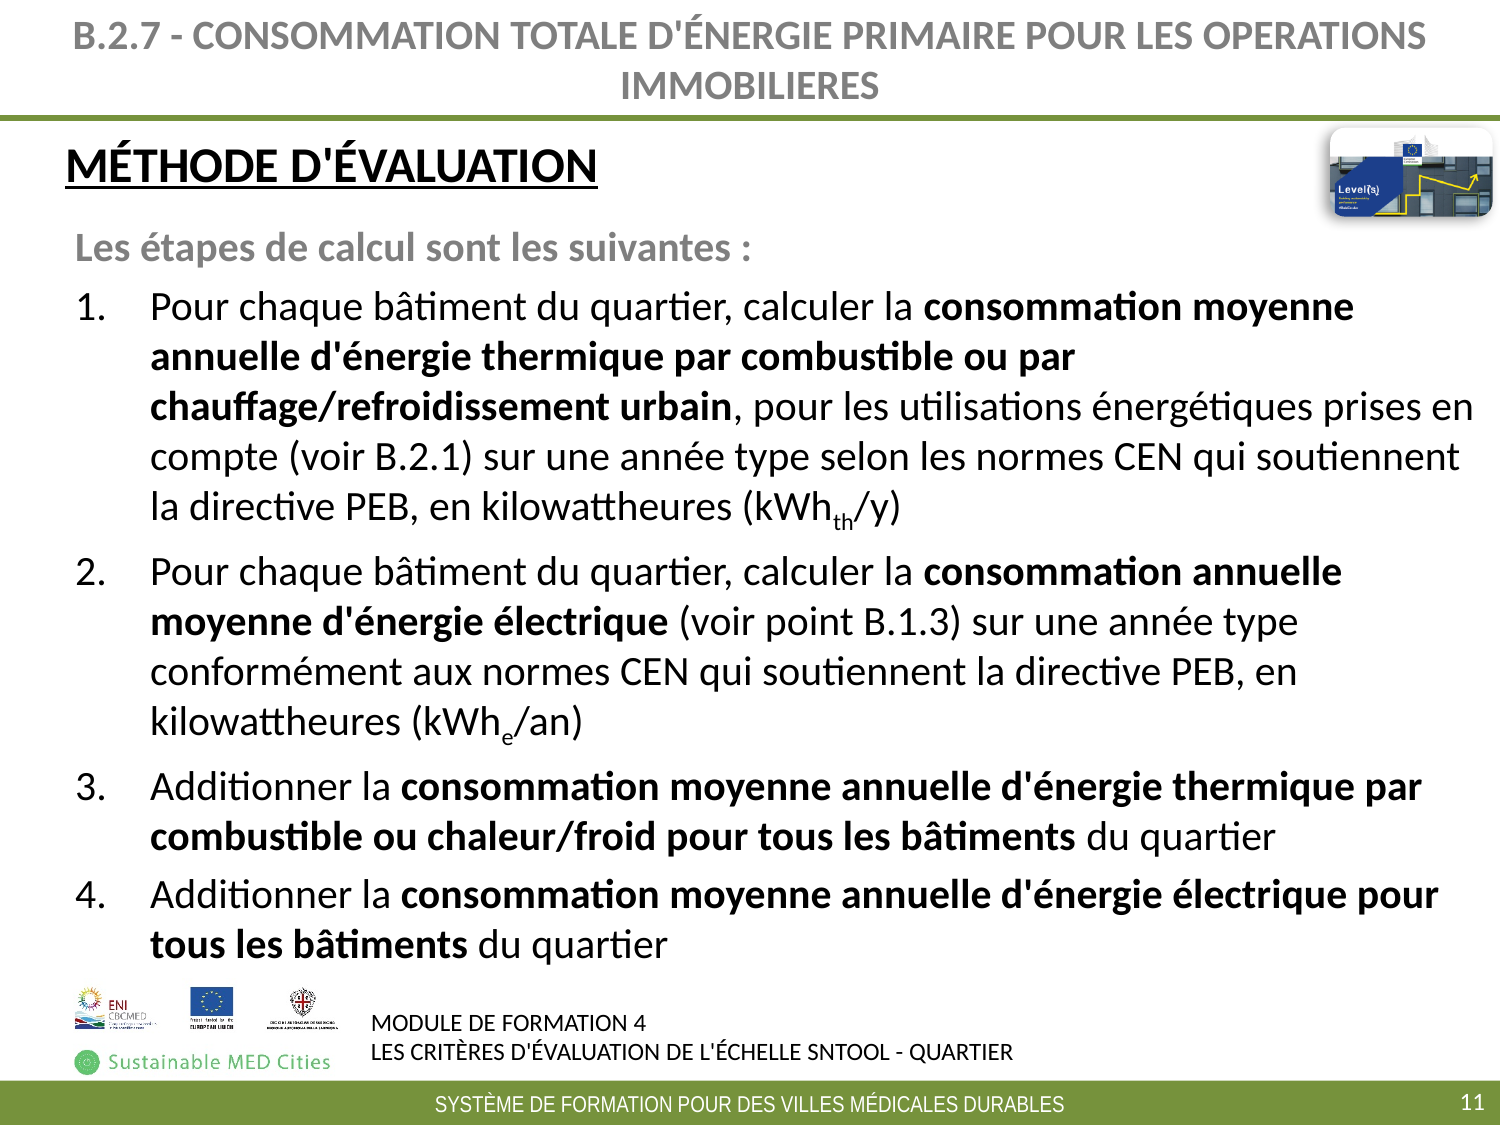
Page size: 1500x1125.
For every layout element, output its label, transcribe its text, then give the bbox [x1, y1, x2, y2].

picture [1329, 127, 1493, 217]
slide_number ‹#› [1149, 1078, 1500, 1123]
picture [62, 978, 356, 1080]
text_box Les étapes de calcul sont les suivantes : Pour chaque bâtiment du quartier, calculer la consommation moyenne annuelle d'énergie thermique par combustible ou par chauffage/refroidissement urbain, pour les utilisations énergétiques prises en compte (voir B.2.1) sur une année type selon les normes CEN qui soutiennent la directive PEB, en kilowattheures (kWhth/y) Pour chaque bâtiment du quartier, calculer la consommation annuelle moyenne d'énergie électrique (voir point B.1.3) sur une année type conformément aux normes CEN qui soutiennent la directive PEB, en kilowattheures (kWhe/an) Additionner la consommation moyenne annuelle d'énergie thermique par combustible ou chaleur/froid pour tous les bâtiments du quartier Additionner la consommation moyenne annuelle d'énergie électrique pour tous les bâtiments du quartier [60, 212, 1500, 454]
text_box MÉTHODE D'ÉVALUATION [50, 125, 1337, 212]
title B.2.7 - CONSOMMATION TOTALE D'ÉNERGIE PRIMAIRE POUR LES OPERATIONS IMMOBILIERES [0, 0, 1500, 117]
